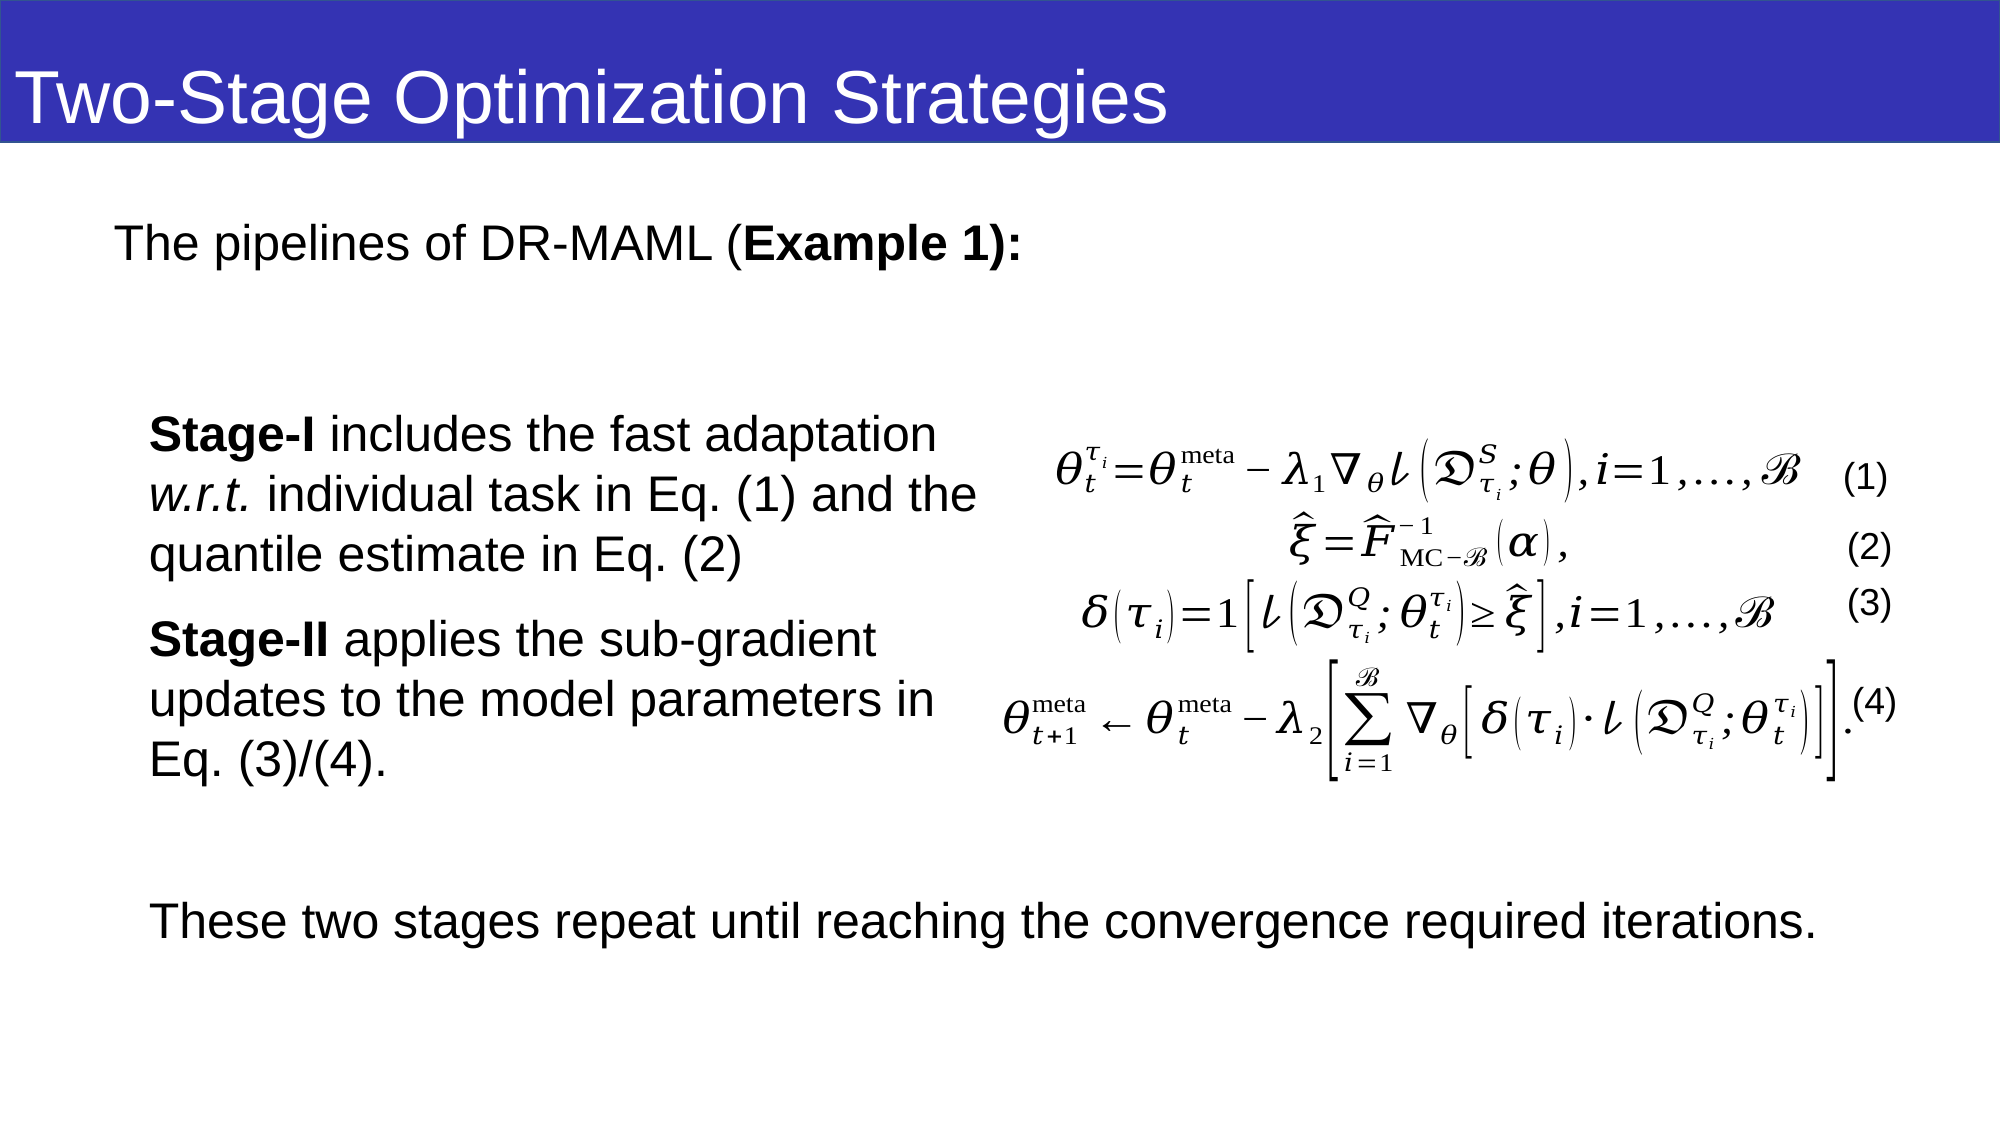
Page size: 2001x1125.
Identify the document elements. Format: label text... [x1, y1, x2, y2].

text_box Two-Stage Optimization Strategies [0, 0, 2000, 143]
text_box These two stages repeat until reaching the convergence required iterations. [134, 880, 1887, 956]
text_box Stage-I includes the fast adaptation w.r.t. individual task in Eq. (1) and the quantile estimate in Eq. (2) Stage-II applies the sub-gradient updates to the model parameters in Eq. (3)/(4). [134, 394, 1020, 795]
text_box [1828, 445, 1980, 731]
text_box The pipelines of DR-MAML (Example 1): [99, 202, 1039, 278]
